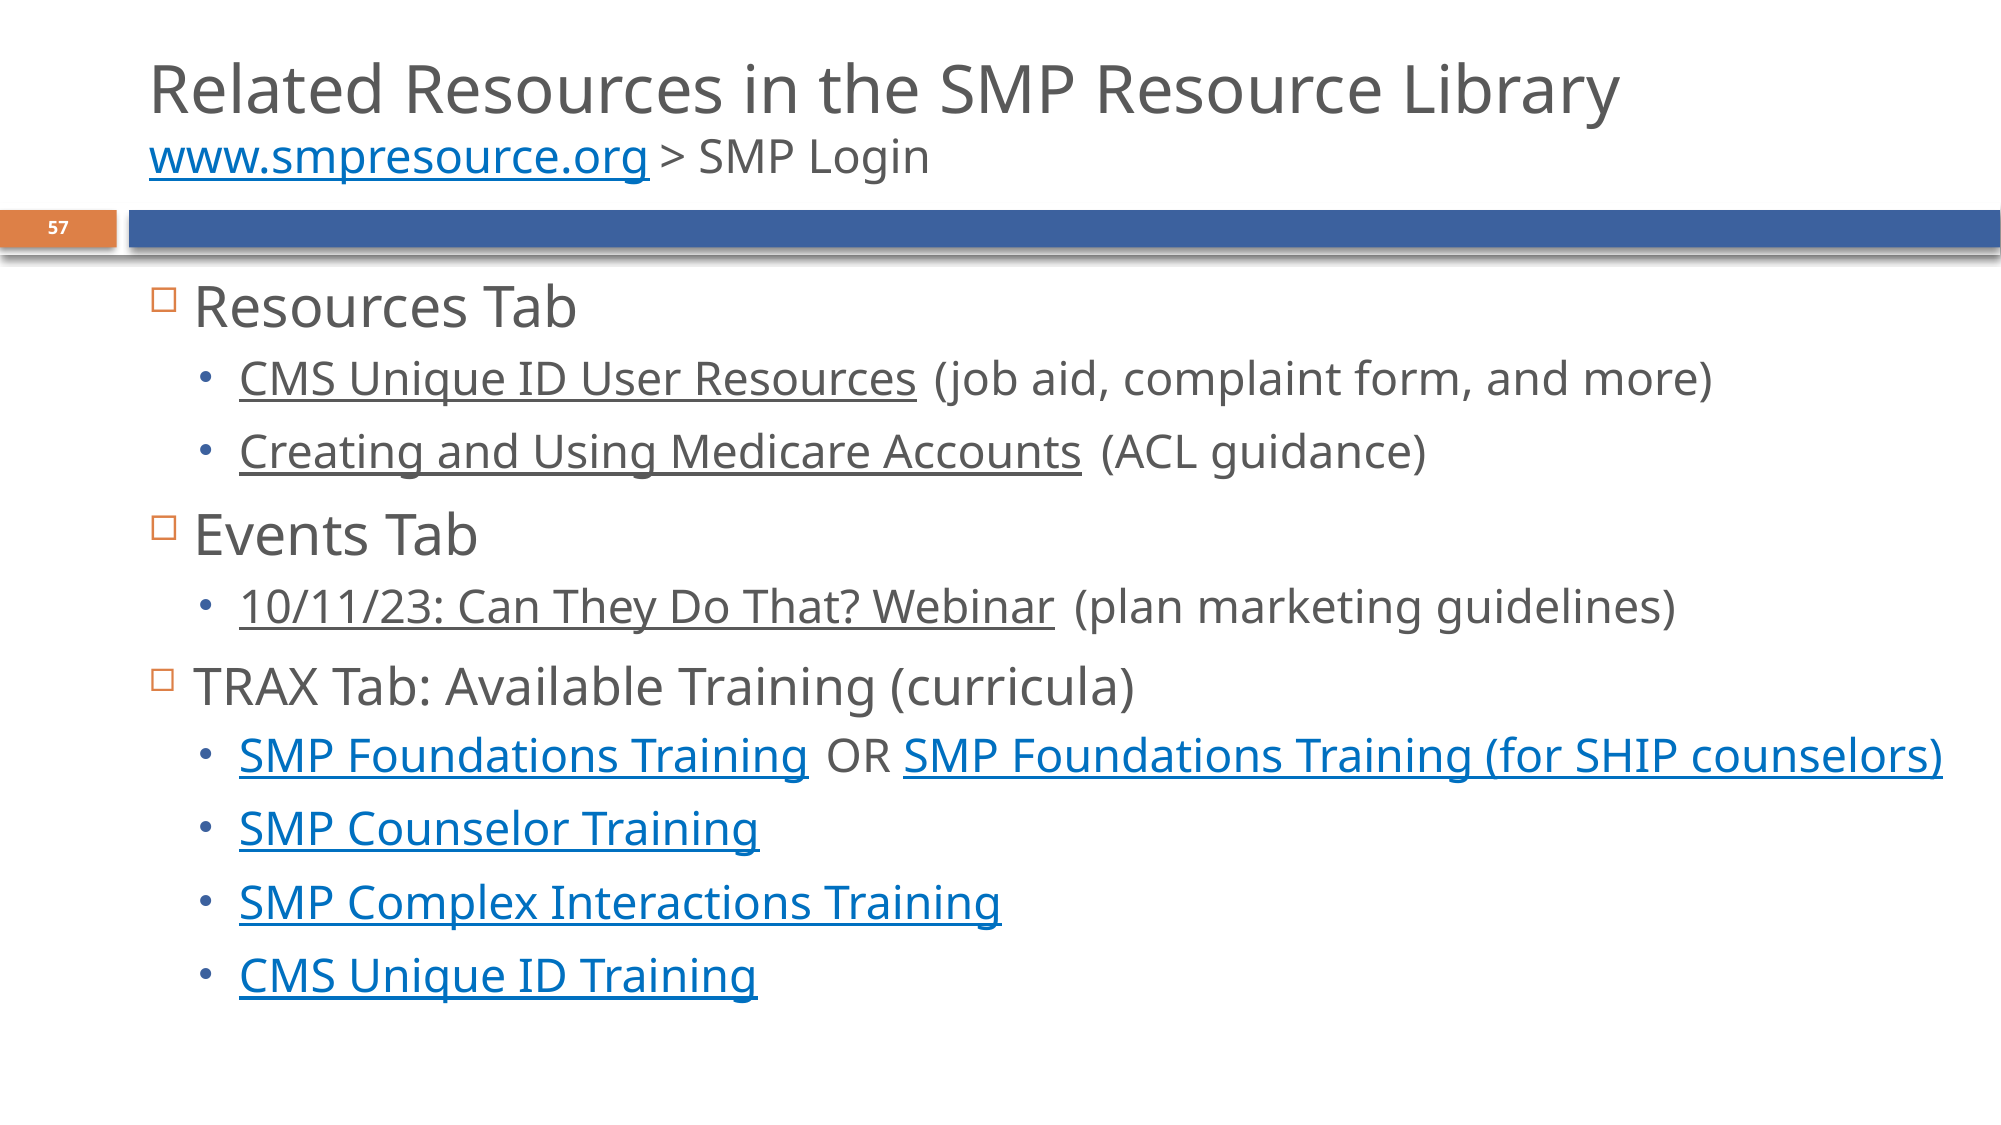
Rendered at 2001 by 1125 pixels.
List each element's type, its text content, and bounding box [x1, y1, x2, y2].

title Related Resources in the SMP Resource Library www.smpresource.org > SMP Login [133, 37, 1918, 200]
slide_number 57 [0, 208, 117, 249]
list Resources Tab CMS Unique ID User Resources (job aid, complaint form, and more) Creating and Using Medicare Accounts (ACL guidance) Events Tab 10/11/23: Can They Do That? Webinar (plan marketing guidelines) TRAX Tab: Available Training (curricula) SMP Foundations Training OR SMP Foundations Training (for SHIP counselors) SMP Counselor Training SMP Complex Interactions Training CMS Unique ID Training [133, 262, 1977, 1088]
